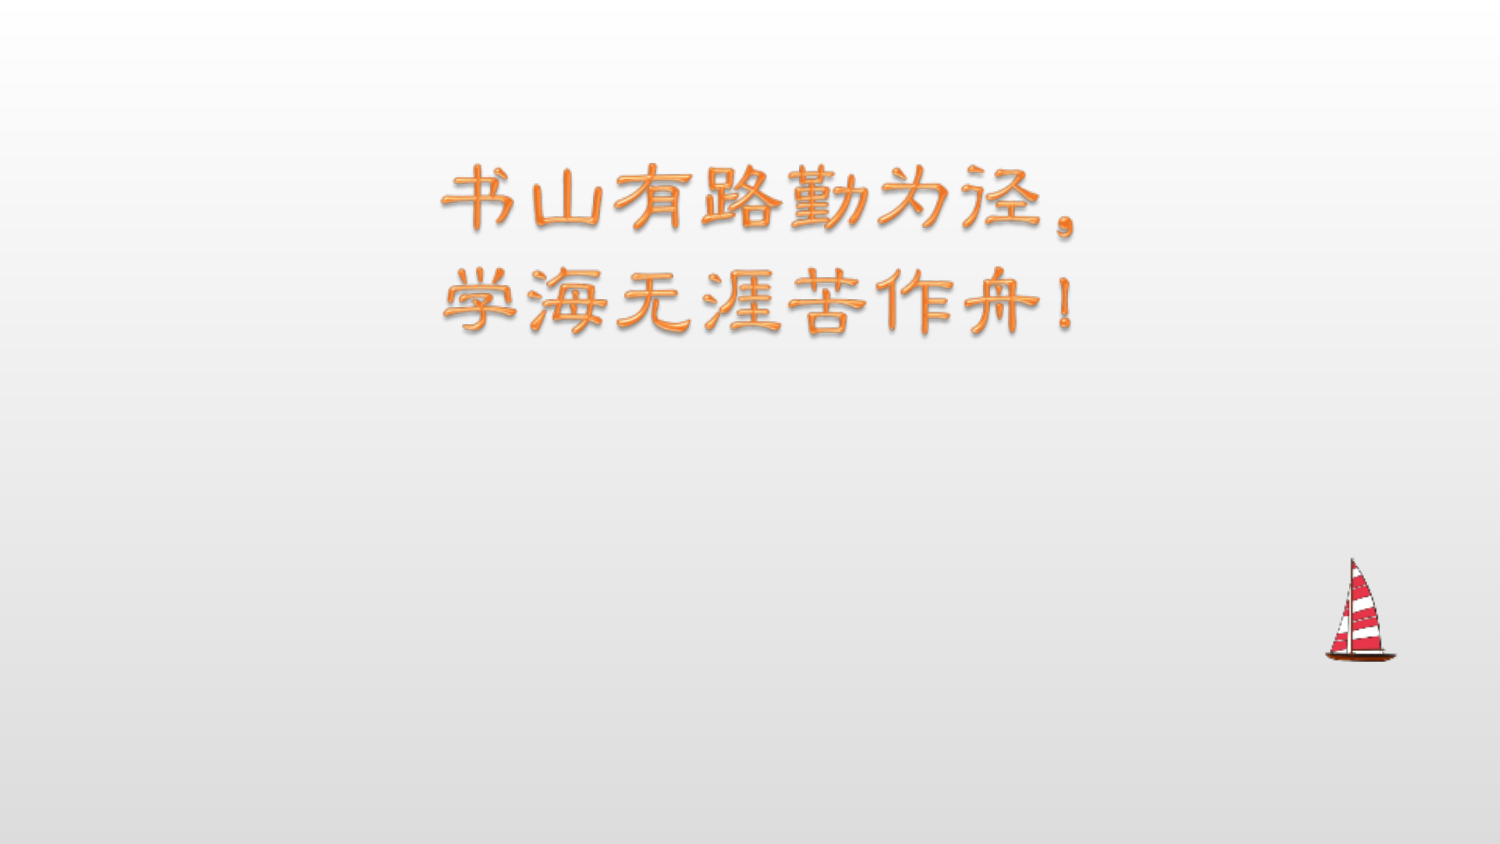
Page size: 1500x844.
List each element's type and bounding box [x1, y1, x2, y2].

picture [135, 115, 1433, 364]
picture [1310, 552, 1402, 673]
